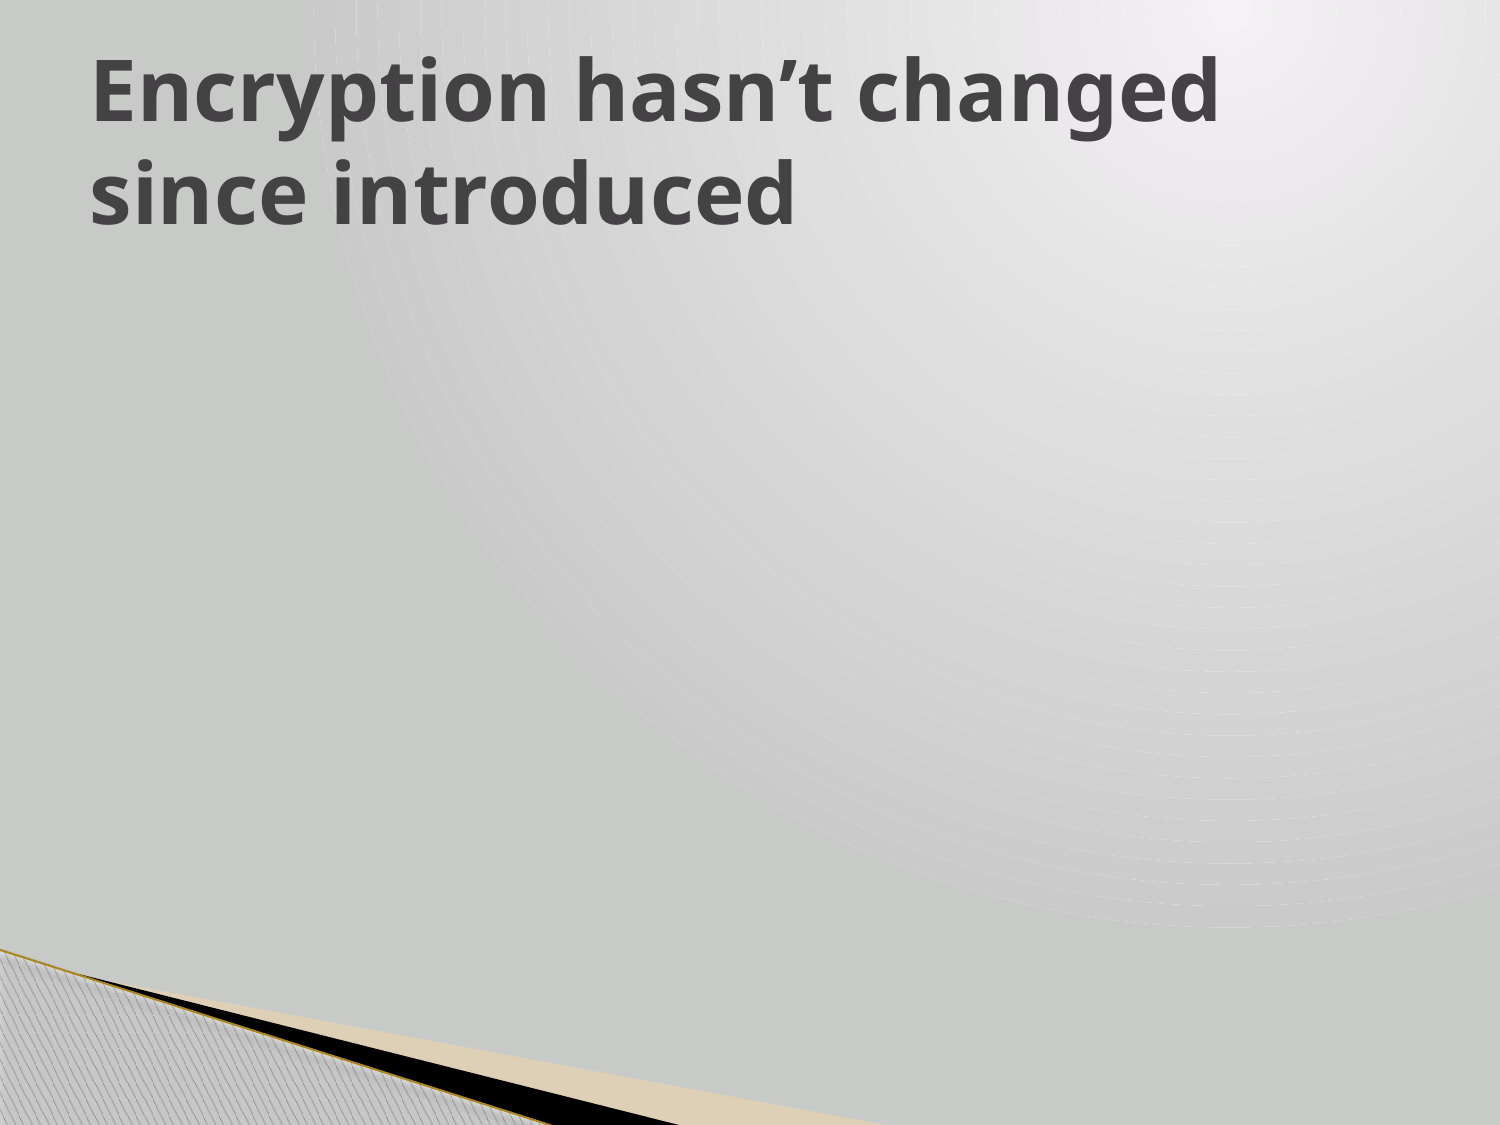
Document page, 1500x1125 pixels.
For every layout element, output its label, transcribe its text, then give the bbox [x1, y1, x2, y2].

title Encryption hasn’t changed since introduced [75, 45, 1425, 233]
